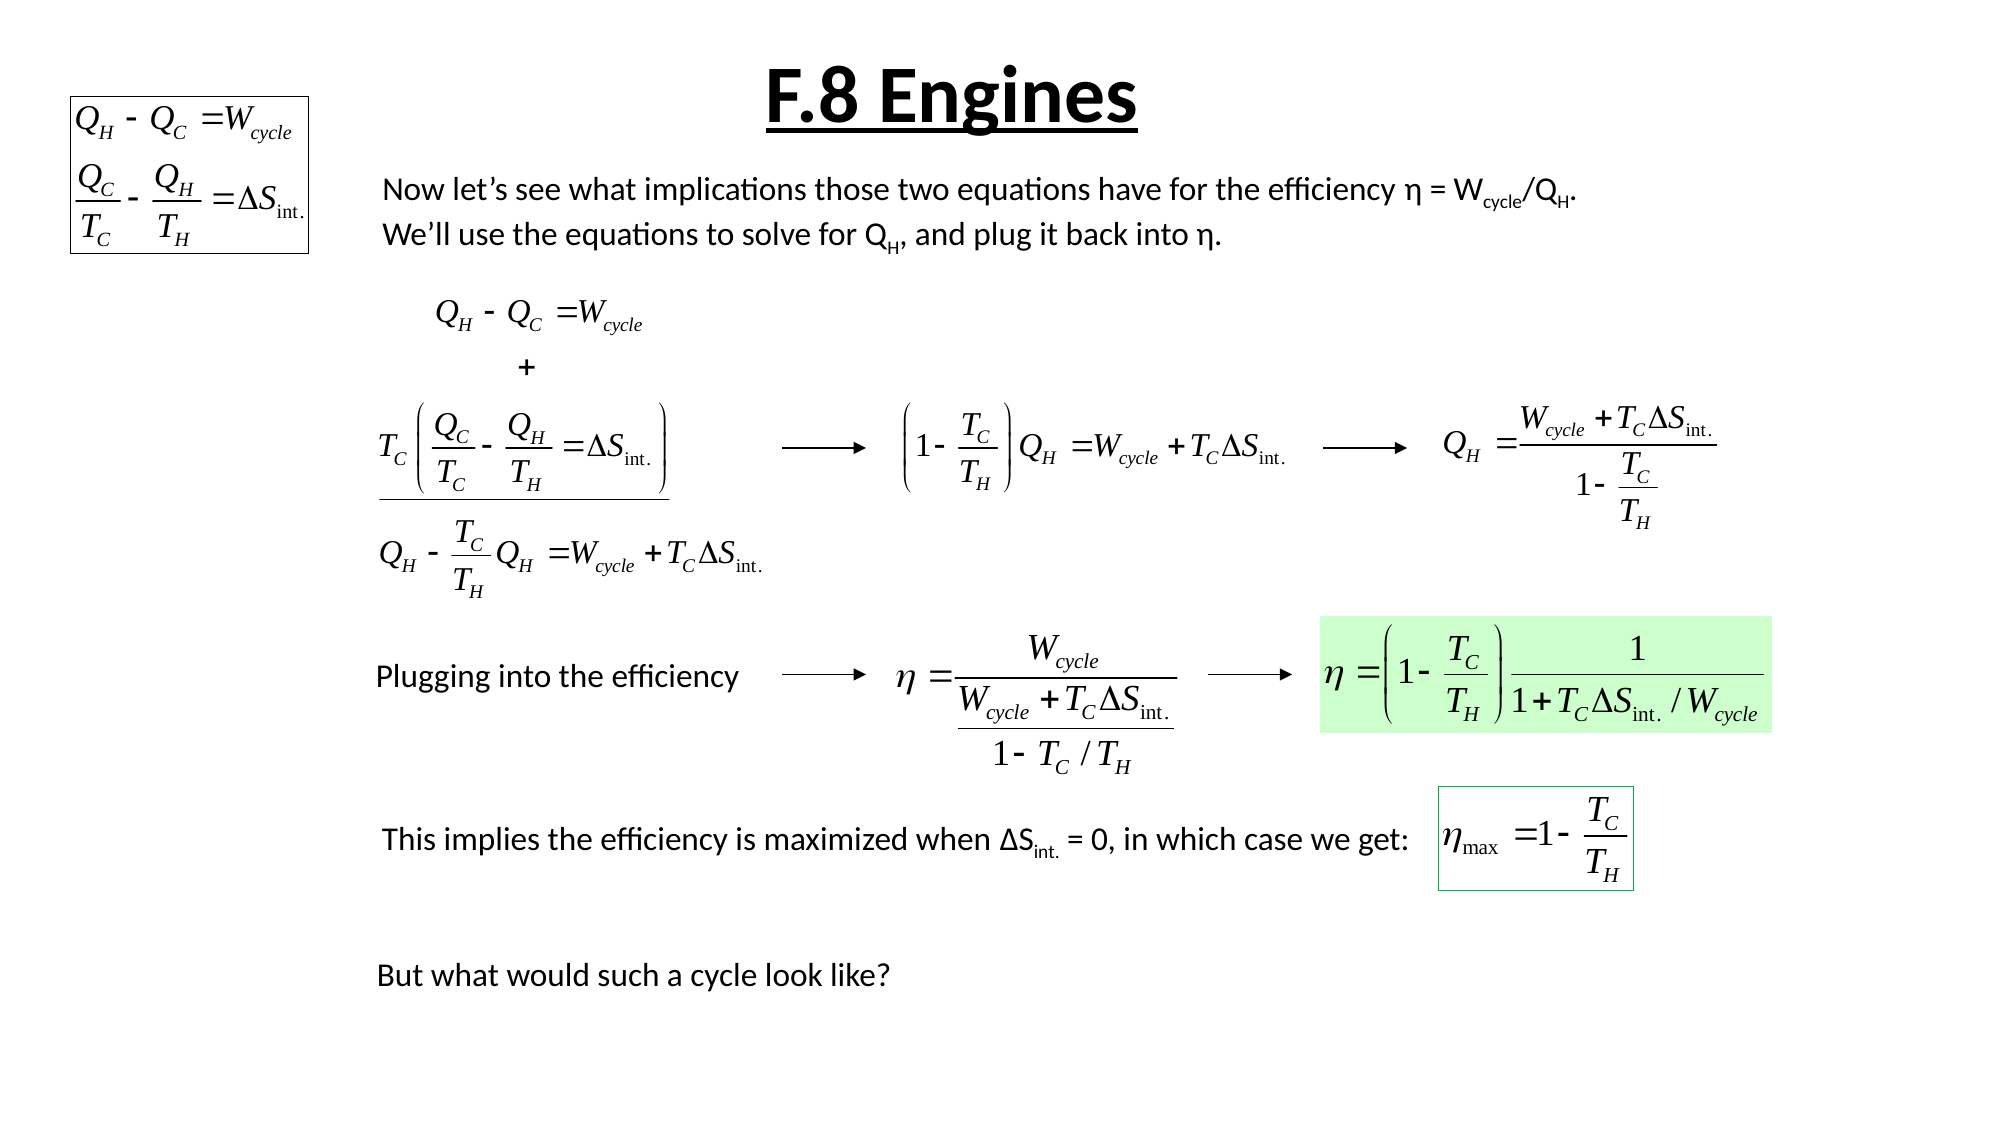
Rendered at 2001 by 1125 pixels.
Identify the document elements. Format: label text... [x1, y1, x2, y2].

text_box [897, 395, 1293, 501]
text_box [1438, 786, 1634, 891]
text_box Plugging into the efficiency [361, 646, 755, 702]
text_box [891, 622, 1186, 782]
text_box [374, 289, 767, 607]
text_box Now let’s see what implications those two equations have for the efficiency η = Wcycle/QH. We’ll use the equations to solve for QH, and plug it back into η. [367, 159, 1608, 266]
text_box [1320, 616, 1773, 733]
text_box F.8 Engines [751, 45, 1178, 148]
text_box This implies the efficiency is maximized when ΔSint. = 0, in which case we get: [367, 809, 1426, 871]
text_box But what would such a cycle look like? [362, 945, 907, 1000]
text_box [1438, 395, 1723, 537]
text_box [70, 96, 309, 254]
